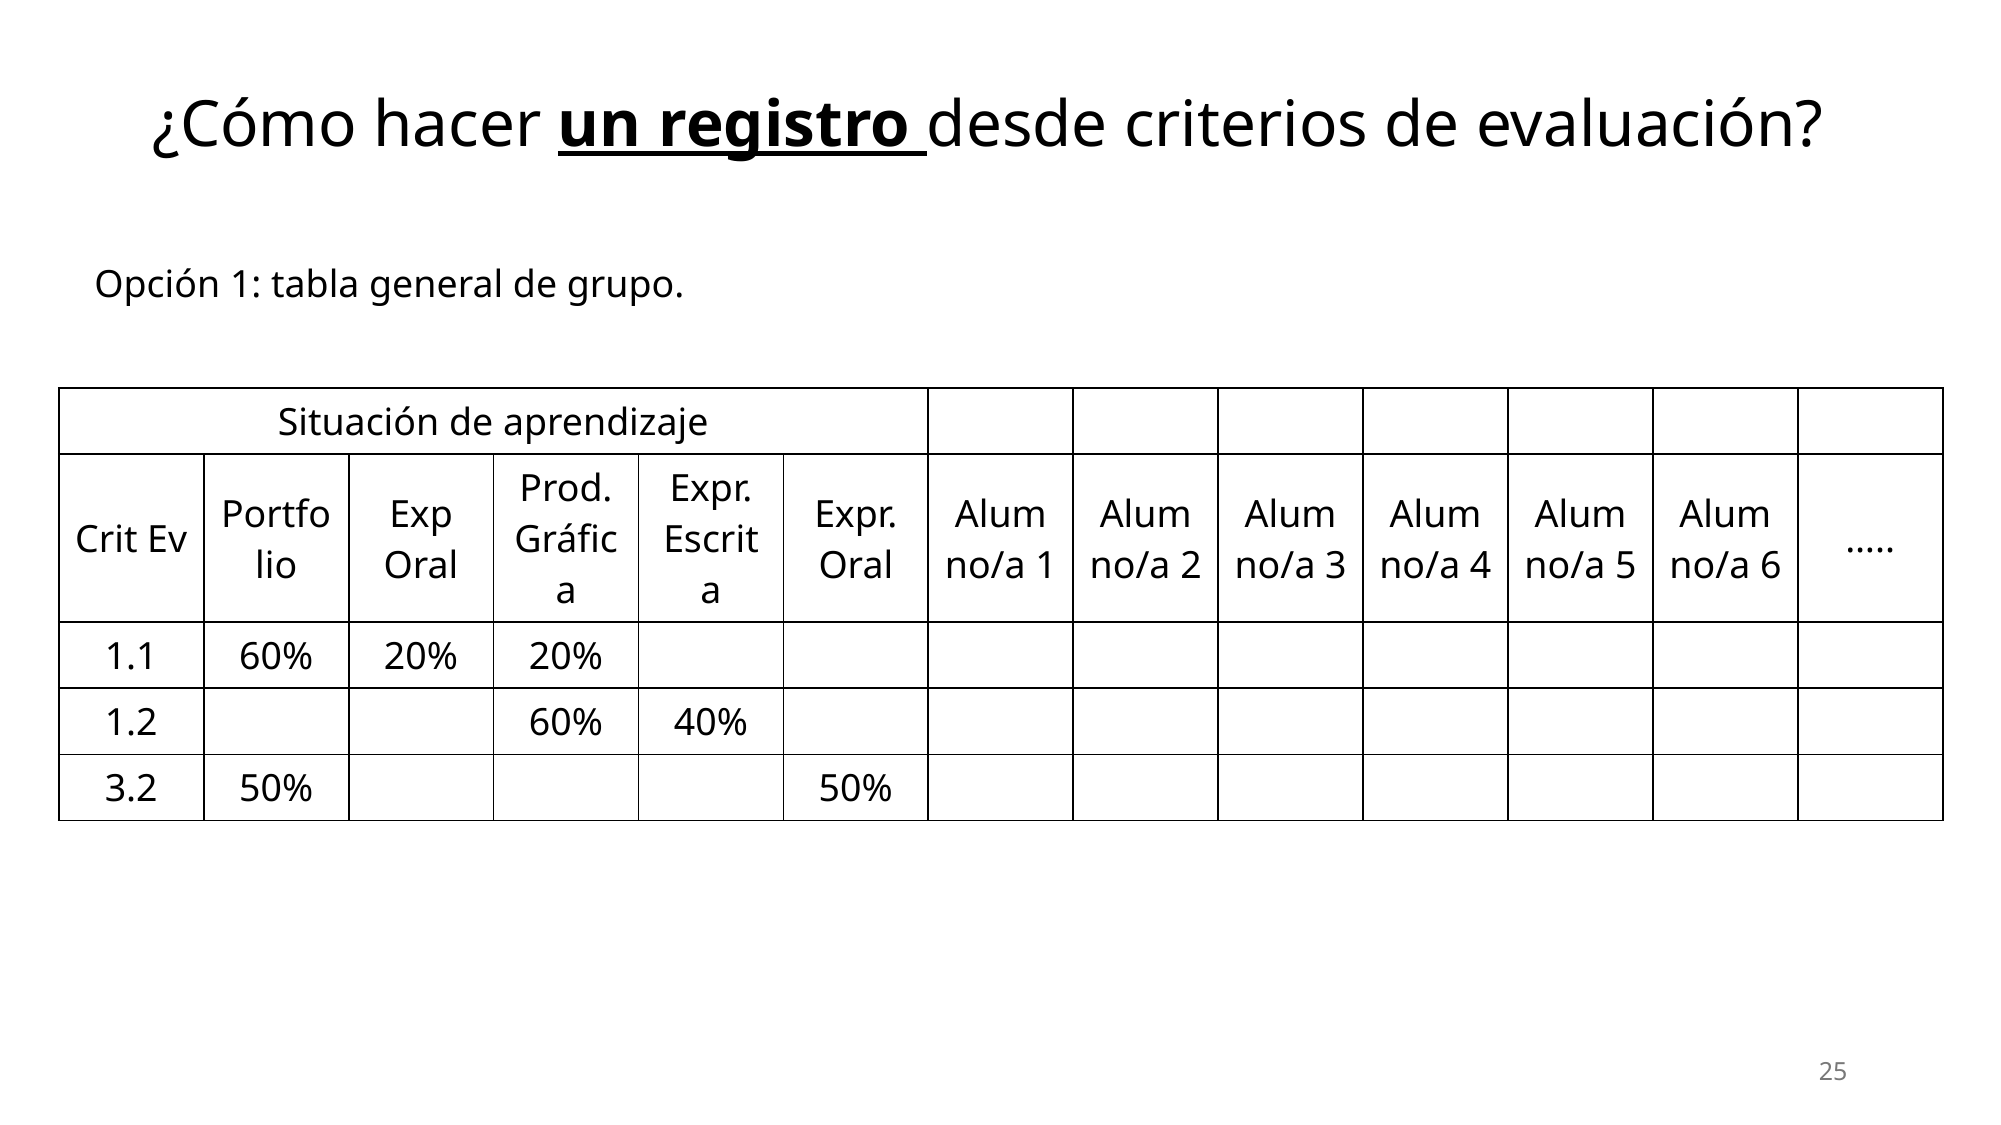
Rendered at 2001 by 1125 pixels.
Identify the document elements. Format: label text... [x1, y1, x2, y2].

table_cell [784, 623, 927, 687]
table_cell 3.2 [60, 755, 203, 820]
table_cell [1219, 623, 1362, 687]
table_cell [1509, 623, 1652, 687]
table_cell [1799, 689, 1942, 754]
table_cell Expr. Escrita [639, 455, 783, 621]
table_cell [1654, 623, 1797, 687]
table_cell [929, 689, 1072, 754]
table_header [1219, 389, 1362, 453]
title ¿Cómo hacer un registro desde criterios de evaluación? [137, 59, 1863, 192]
table_cell [784, 689, 927, 754]
table_cell Crit Ev [60, 455, 203, 621]
table_cell 20% [350, 623, 493, 687]
table_cell [1654, 689, 1797, 754]
text_box Opción 1: tabla general de grupo. [79, 252, 700, 313]
table_cell 60% [205, 623, 348, 687]
table_cell Portfolio [205, 455, 348, 621]
table_cell [1509, 689, 1652, 754]
table_cell [929, 755, 1072, 820]
table_cell [1364, 755, 1507, 820]
table_cell [639, 755, 783, 820]
table_cell ….. [1799, 455, 1942, 621]
table_cell 20% [494, 623, 638, 687]
table_cell Alumno/a 5 [1509, 455, 1652, 621]
table_cell [1654, 755, 1797, 820]
table_cell Alumno/a 2 [1074, 455, 1217, 621]
table_cell [1219, 755, 1362, 820]
table_header [1509, 389, 1652, 453]
table_cell [1074, 623, 1217, 687]
table_cell 1.2 [60, 689, 203, 754]
table_header [1074, 389, 1217, 453]
table_header [1364, 389, 1507, 453]
slide_number 25 [1412, 1042, 1863, 1103]
table_cell [1799, 755, 1942, 820]
table_cell [1799, 623, 1942, 687]
table_cell 50% [205, 755, 348, 820]
table_cell [494, 755, 638, 820]
table_cell [205, 689, 348, 754]
table_cell 50% [784, 755, 927, 820]
table_cell Prod. Gráfica [494, 455, 638, 621]
table_cell [1364, 689, 1507, 754]
table_header Situación de aprendizaje [60, 389, 927, 453]
table_cell [1509, 755, 1652, 820]
table_cell [350, 755, 493, 820]
table_cell Alumno/a 1 [929, 455, 1072, 621]
table_cell [1074, 689, 1217, 754]
table_header [929, 389, 1072, 453]
table_cell Alumno/a 4 [1364, 455, 1507, 621]
table_cell [350, 689, 493, 754]
table_cell 60% [494, 689, 638, 754]
table_cell 1.1 [60, 623, 203, 687]
table_header [1799, 389, 1942, 453]
table_cell 40% [639, 689, 783, 754]
table_cell [1074, 755, 1217, 820]
table_cell Exp Oral [350, 455, 493, 621]
table_cell [1219, 689, 1362, 754]
table_cell Expr. Oral [784, 455, 927, 621]
table_cell [929, 623, 1072, 687]
table_cell [1364, 623, 1507, 687]
table_cell [639, 623, 783, 687]
table_cell Alumno/a 6 [1654, 455, 1797, 621]
table_header [1654, 389, 1797, 453]
table_cell Alumno/a 3 [1219, 455, 1362, 621]
